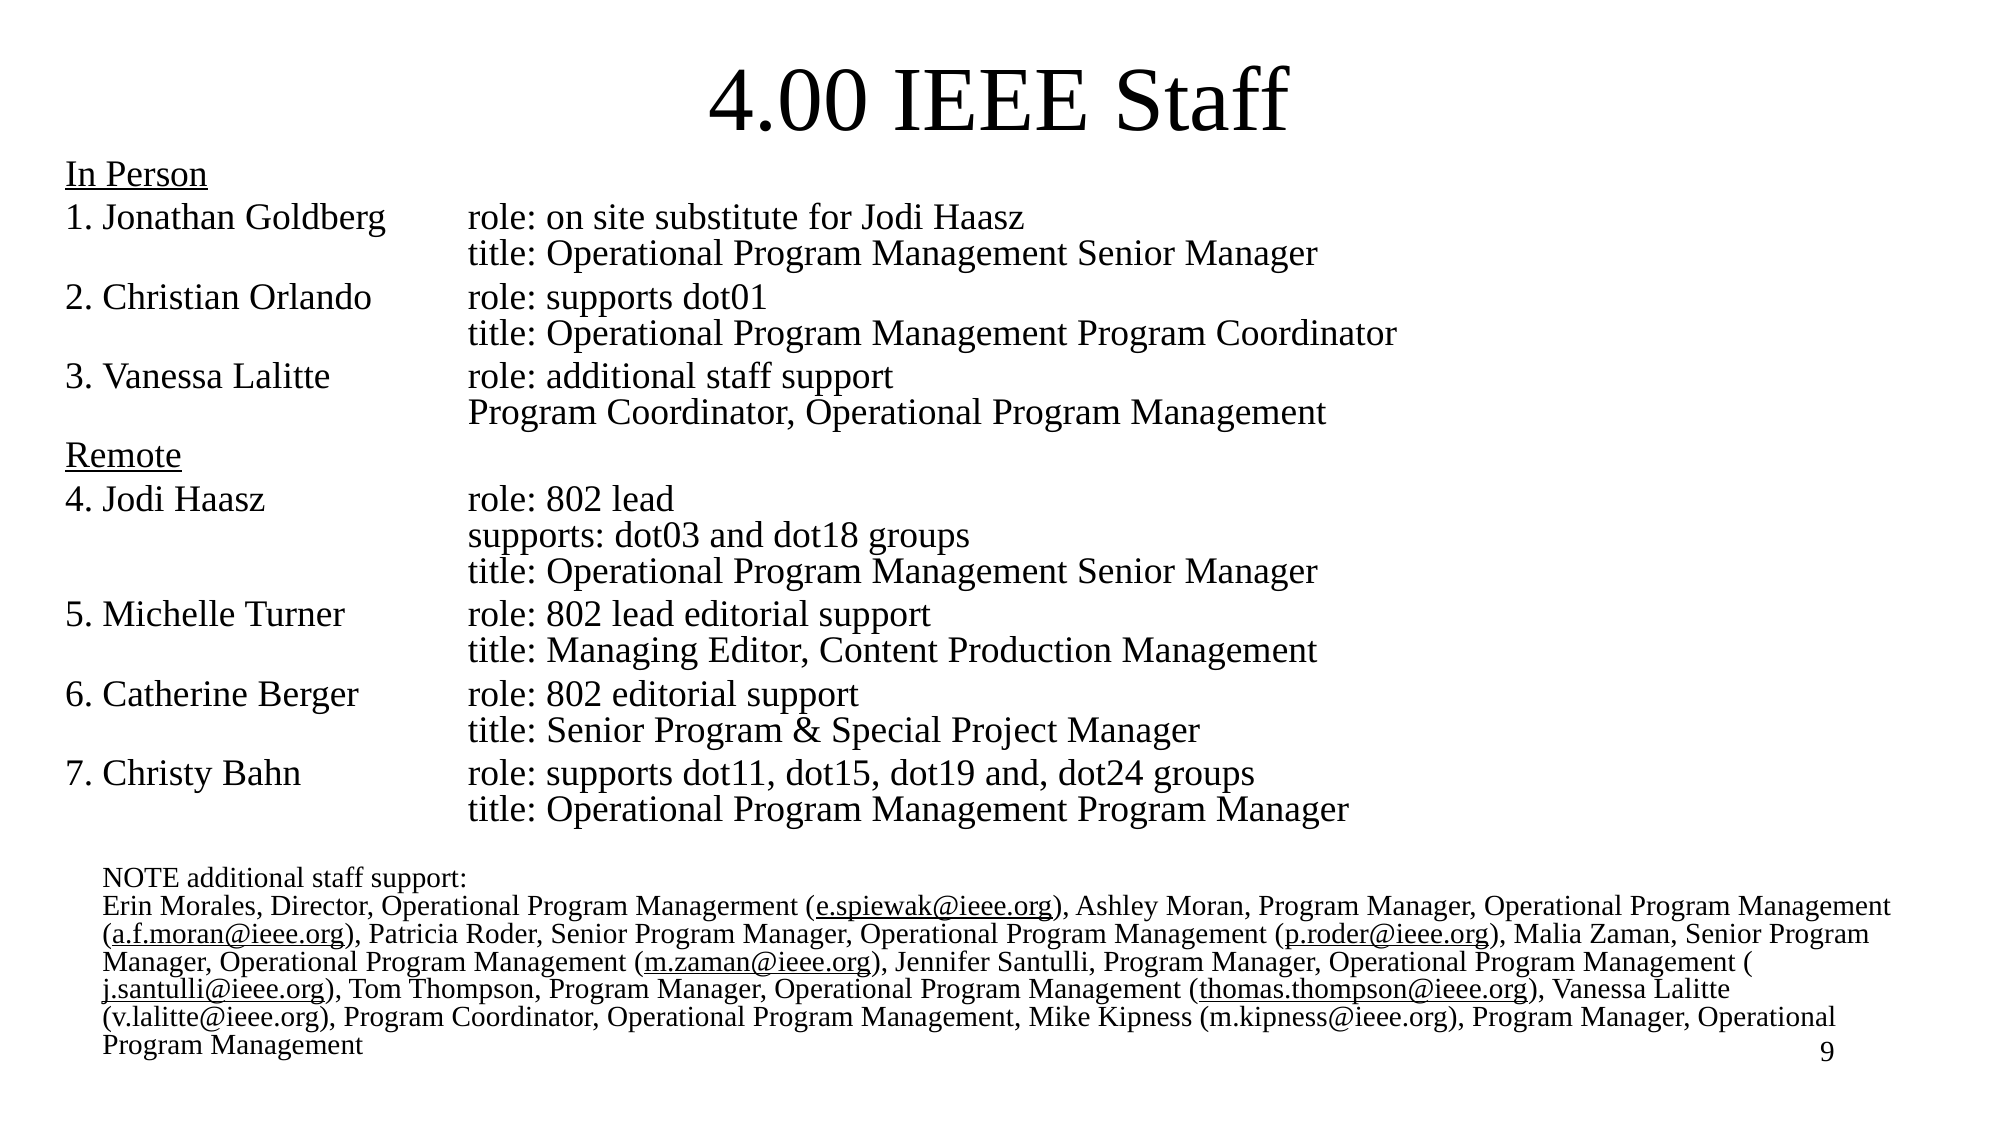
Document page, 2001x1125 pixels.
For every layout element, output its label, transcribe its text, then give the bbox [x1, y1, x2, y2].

slide_number 9 [1433, 1024, 1851, 1101]
list In Person Jonathan Goldberg role: on site substitute for Jodi Haasz title: Operational Program Management Senior Manager Christian Orlando role: supports dot01 title: Operational Program Management Program Coordinator Vanessa Lalitte role: additional staff support Program Coordinator, Operational Program Management Remote Jodi Haasz role: 802 lead supports: dot03 and dot18 groups title: Operational Program Management Senior Manager Michelle Turner role: 802 lead editorial support title: Managing Editor, Content Production Management Catherine Berger role: 802 editorial support title: Senior Program & Special Project Manager Christy Bahn role: supports dot11, dot15, dot19 and, dot24 groups title: Operational Program Management Program Manager NOTE additional staff support: Erin Morales, Director, Operational Program Managerment (e.spiewak@ieee.org), Ashley Moran, Program Manager, Operational Program Management (a.f.moran@ieee.org), Patricia Roder, Senior Program Manager, Operational Program Management (p.roder@ieee.org), Malia Zaman, Senior Program Manager, Operational Program Management (m.zaman@ieee.org), Jennifer Santulli, Program Manager, Operational Program Management (j.santulli@ieee.org), Tom Thompson, Program Manager, Operational Program Management (thomas.thompson@ieee.org), Vanessa Lalitte (v.lalitte@ieee.org), Program Coordinator, Operational Program Management, Mike Kipness (m.kipness@ieee.org), Program Manager, Operational Program Management [49, 149, 1913, 526]
title 4.00 IEEE Staff [362, 0, 1638, 149]
